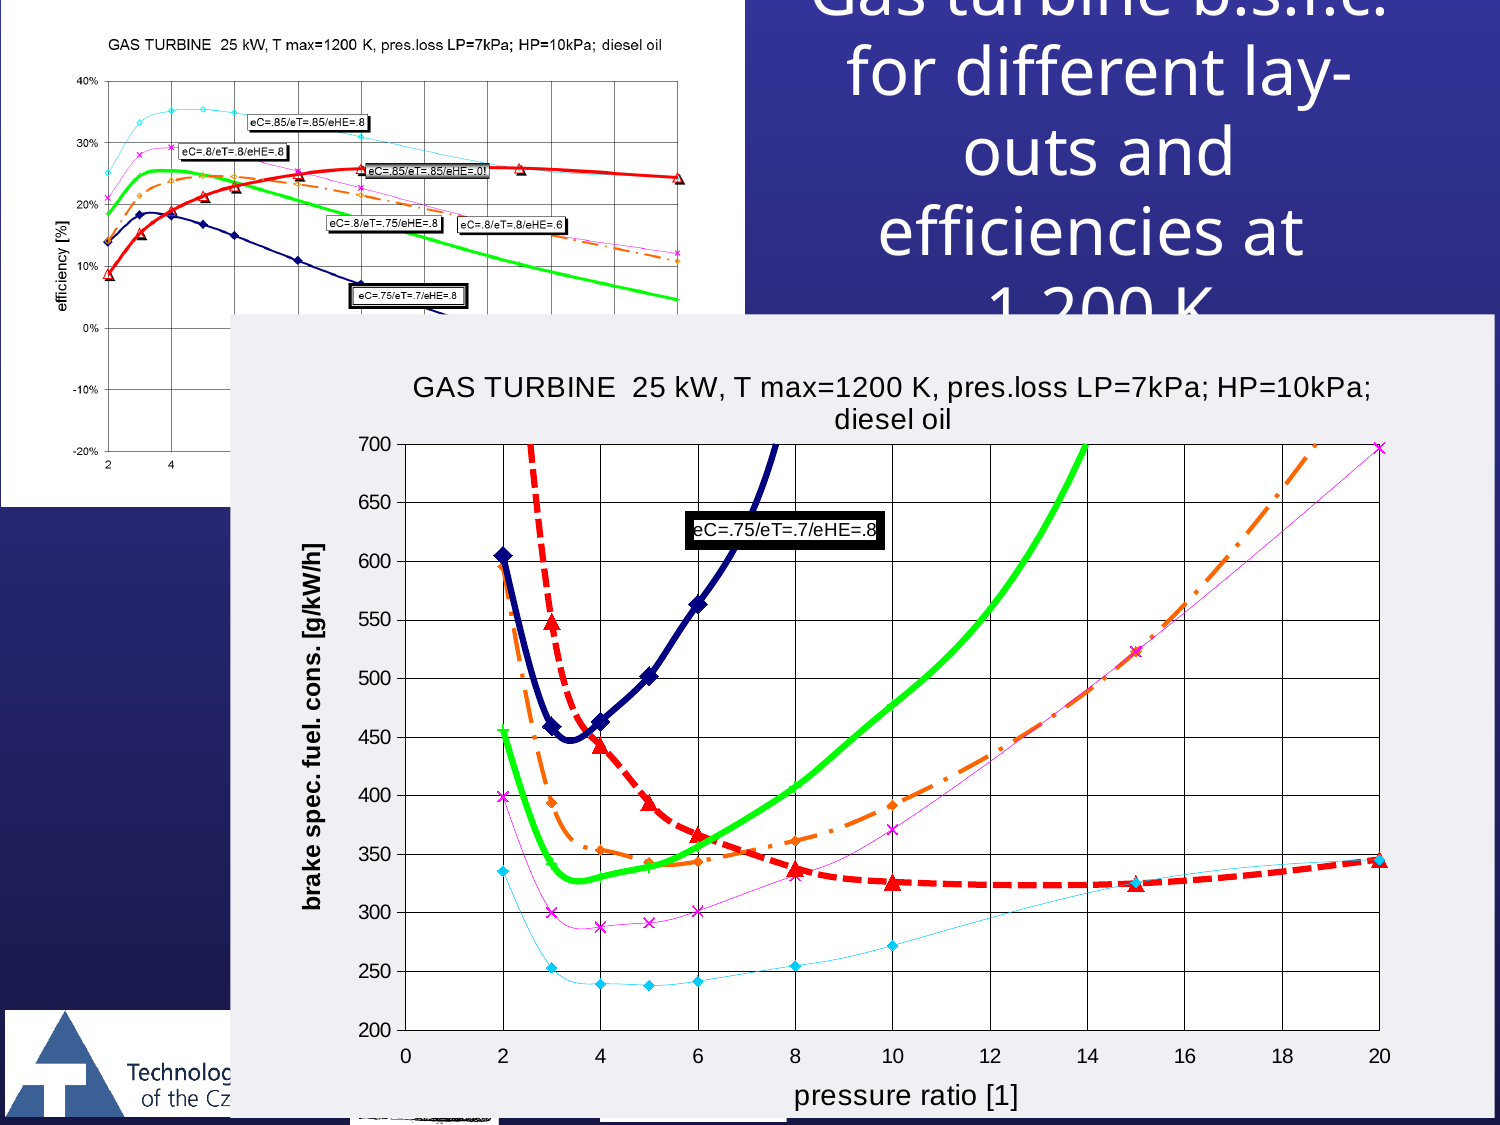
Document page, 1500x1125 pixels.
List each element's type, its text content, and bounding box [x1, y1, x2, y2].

picture [5, 1010, 229, 1117]
title Gas turbine b.s.f.c. for different lay-outs and efficiencies at 1 200 K [773, 19, 1427, 279]
picture [0, 0, 745, 507]
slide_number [112, 1025, 224, 1100]
picture [350, 1121, 499, 1125]
chart [229, 314, 1495, 1121]
